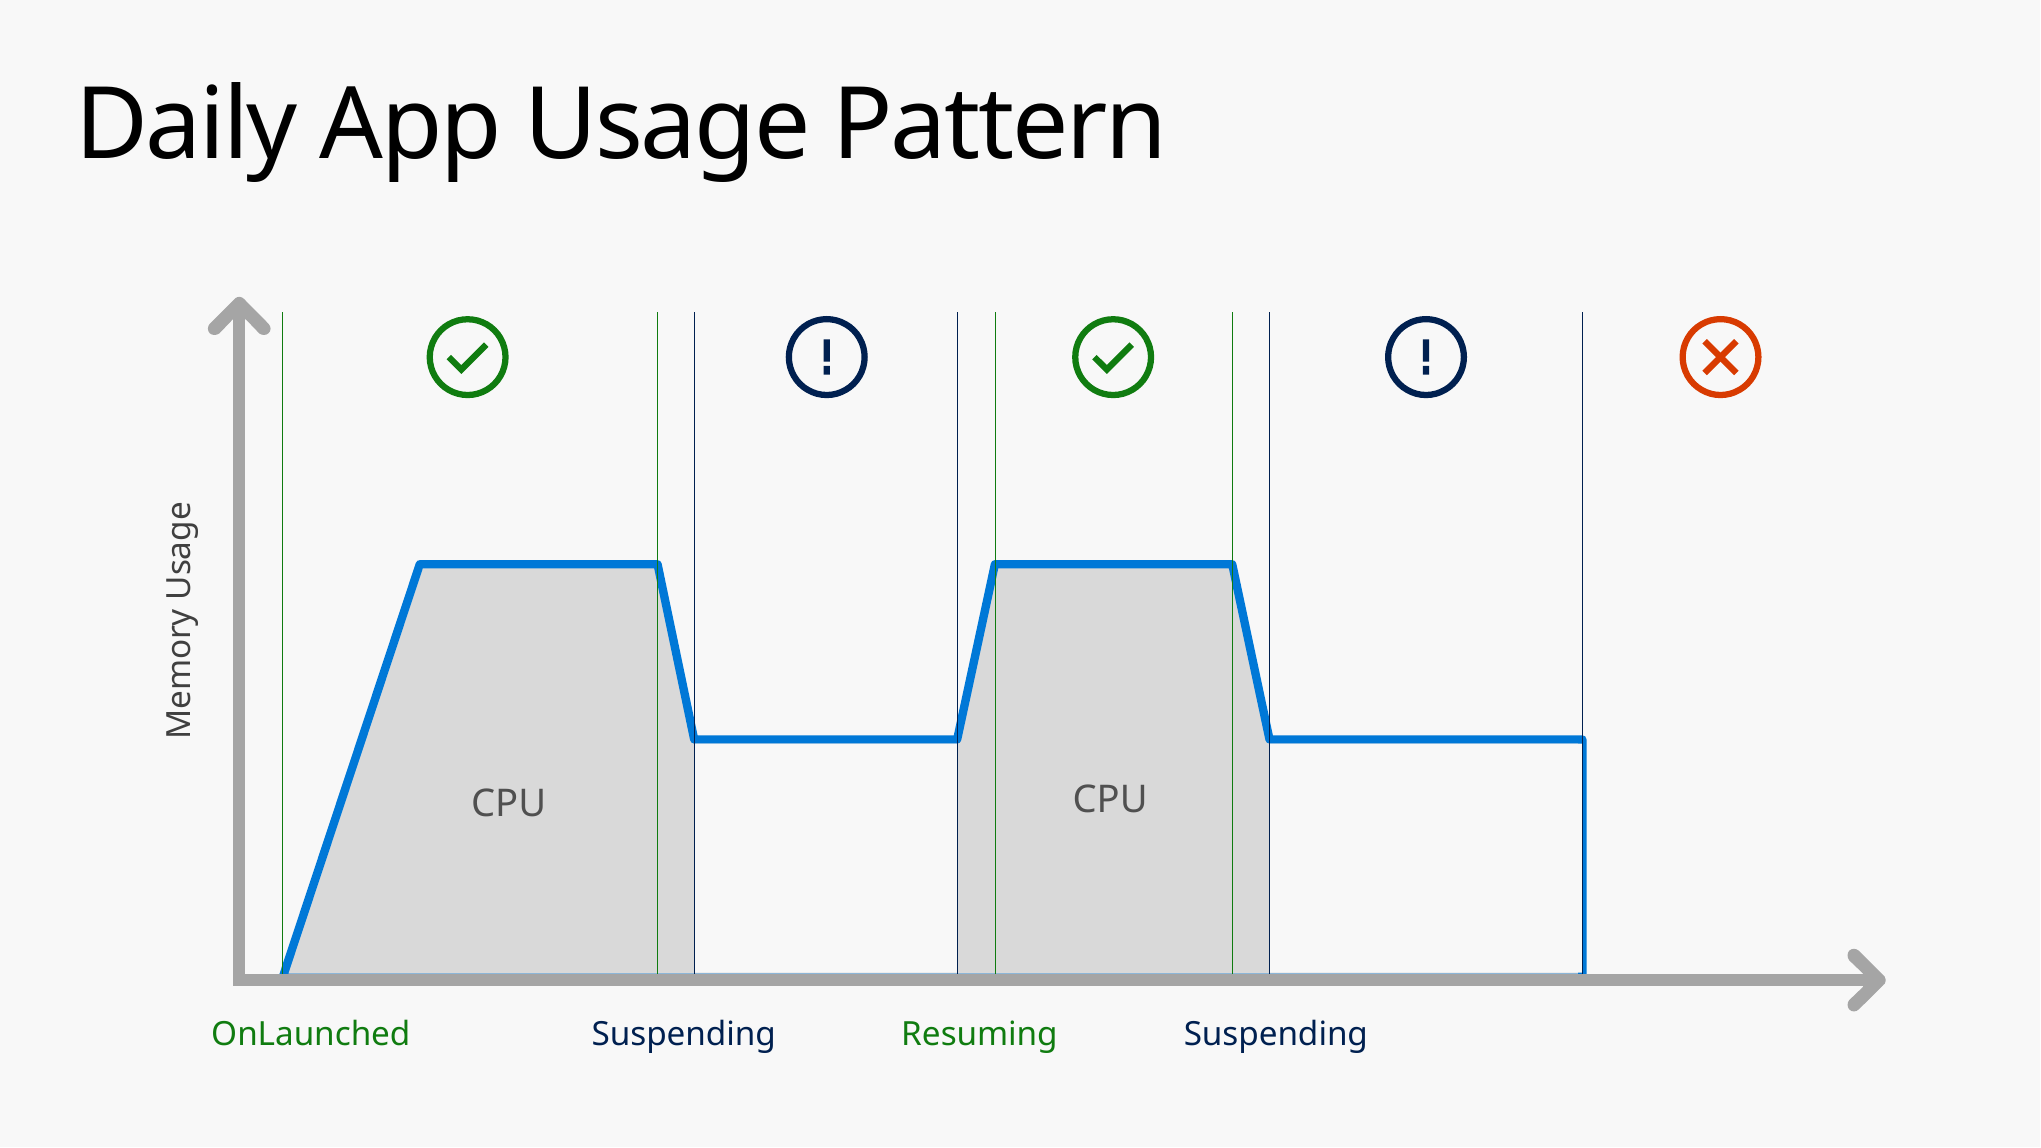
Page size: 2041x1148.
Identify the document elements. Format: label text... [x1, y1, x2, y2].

text_box Suspending [1153, 998, 1399, 1071]
text_box [283, 564, 657, 974]
text_box CPU [1057, 767, 1163, 828]
text_box CPU [456, 770, 562, 832]
text_box [1233, 567, 1269, 974]
text_box [695, 743, 957, 973]
text_box [1847, 948, 1886, 1012]
text_box [658, 566, 694, 974]
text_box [788, 318, 865, 396]
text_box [429, 318, 506, 396]
text_box Memory Usage [143, 471, 216, 770]
text_box Resuming [871, 998, 1088, 1071]
text_box [958, 564, 995, 974]
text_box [1387, 318, 1465, 396]
text_box OnLaunched [181, 998, 441, 1071]
text_box [207, 296, 271, 335]
text_box [1270, 739, 1582, 743]
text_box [1682, 318, 1759, 396]
text_box Suspending [561, 998, 807, 1071]
text_box [996, 564, 1232, 974]
title Daily App Usage Pattern [45, 48, 1996, 199]
text_box [695, 739, 957, 743]
text_box [1270, 743, 1582, 973]
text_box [1075, 318, 1152, 396]
